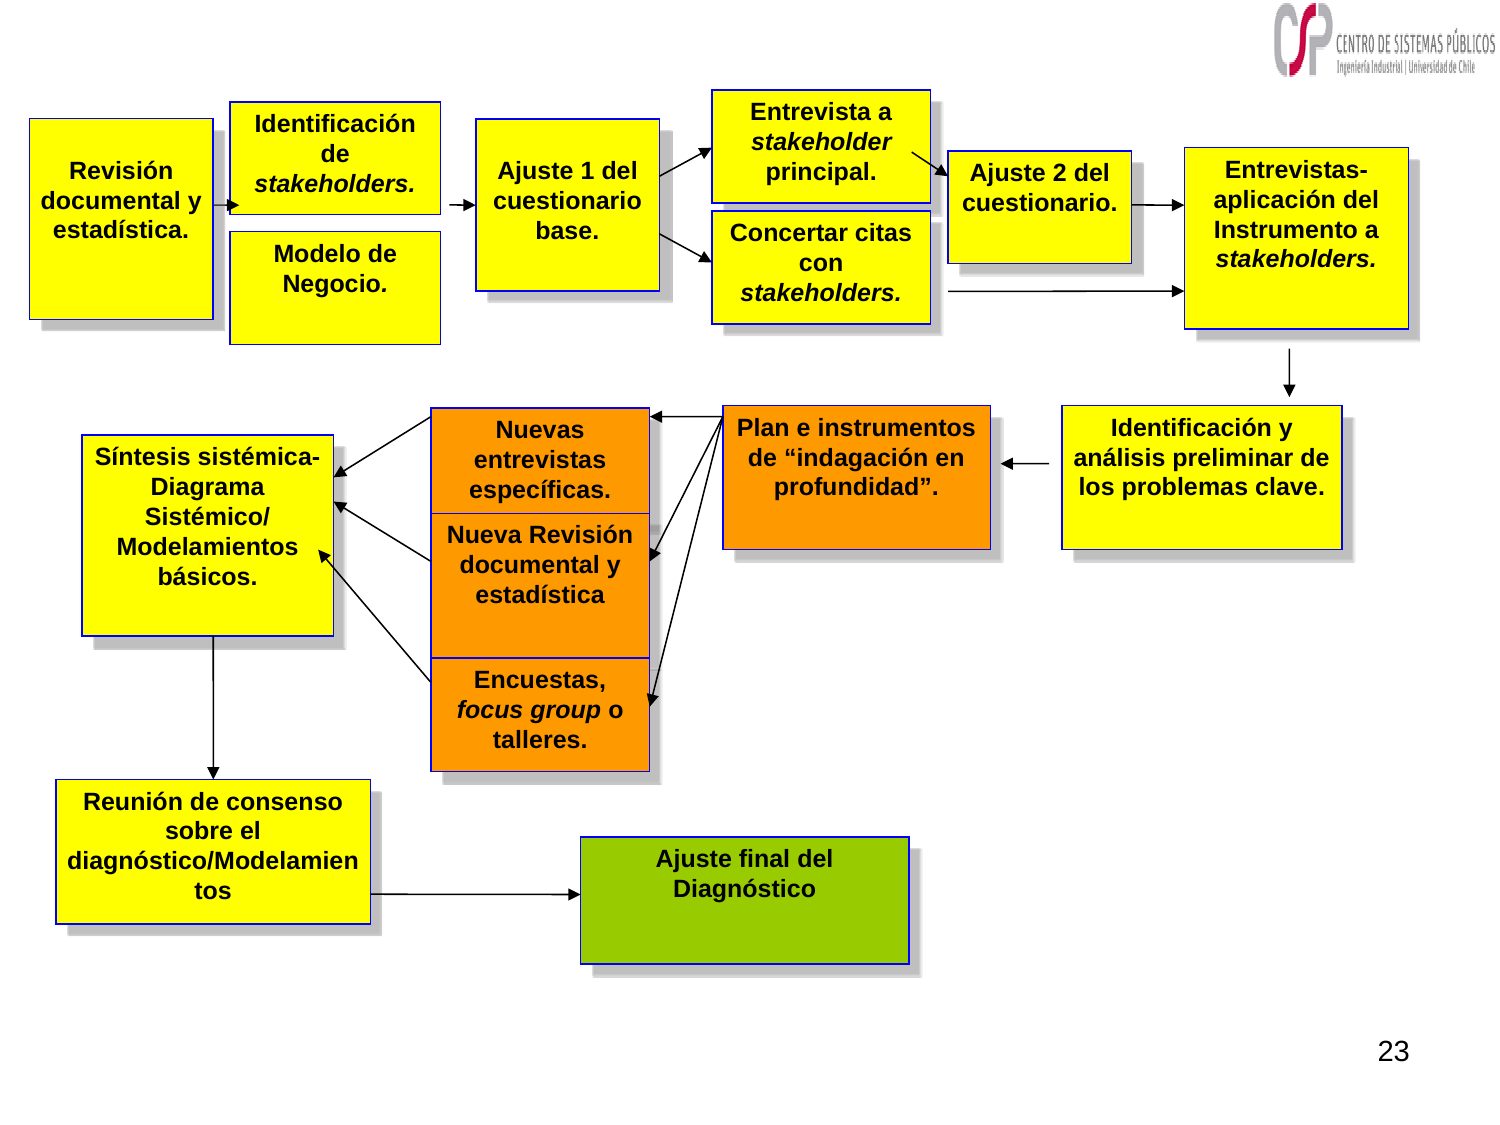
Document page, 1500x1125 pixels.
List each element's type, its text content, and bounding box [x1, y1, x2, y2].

text_box Encuestas, focus group o talleres. [430, 658, 650, 772]
text_box [1131, 198, 1185, 212]
text_box [659, 147, 712, 177]
text_box Nueva Revisión documental y estadística [430, 513, 650, 658]
text_box Concertar citas con stakeholders. [711, 210, 931, 324]
text_box Revisión documental y estadística. [29, 118, 214, 320]
slide_number 23 [1074, 1024, 1426, 1103]
text_box Síntesis sistémica-Diagrama Sistémico/ Modelamientos básicos. [81, 434, 334, 636]
text_box Identificación y análisis preliminar de los problemas clave. [1062, 405, 1342, 550]
text_box [1000, 457, 1050, 470]
text_box [948, 284, 1185, 298]
text_box [449, 198, 476, 212]
text_box Entrevistas-aplicación del Instrumento a stakeholders. [1184, 147, 1409, 329]
text_box Entrevista a stakeholder principal. [711, 90, 931, 204]
text_box Plan e instrumentos de “indagación en profundidad”. [722, 405, 991, 550]
text_box Ajuste final del Diagnóstico [580, 836, 909, 964]
text_box [333, 416, 432, 478]
text_box [370, 888, 581, 901]
text_box [659, 233, 712, 263]
text_box Reunión de consenso sobre el diagnóstico/Modelamientos [55, 779, 371, 924]
text_box Ajuste 2 del cuestionario. [948, 150, 1132, 264]
picture [1269, 0, 1500, 82]
text_box [646, 416, 723, 707]
text_box [649, 410, 722, 423]
text_box [207, 635, 220, 780]
text_box Nuevas entrevistas específicas. [430, 408, 650, 513]
text_box [333, 501, 432, 562]
text_box [226, 198, 240, 212]
text_box Modelo de Negocio. [230, 231, 441, 345]
text_box Identificación de stakeholders. [230, 101, 441, 215]
text_box [1283, 348, 1296, 398]
text_box Ajuste 1 del cuestionario base. [475, 118, 660, 292]
text_box [649, 420, 721, 562]
text_box [911, 151, 949, 177]
text_box [318, 549, 432, 683]
